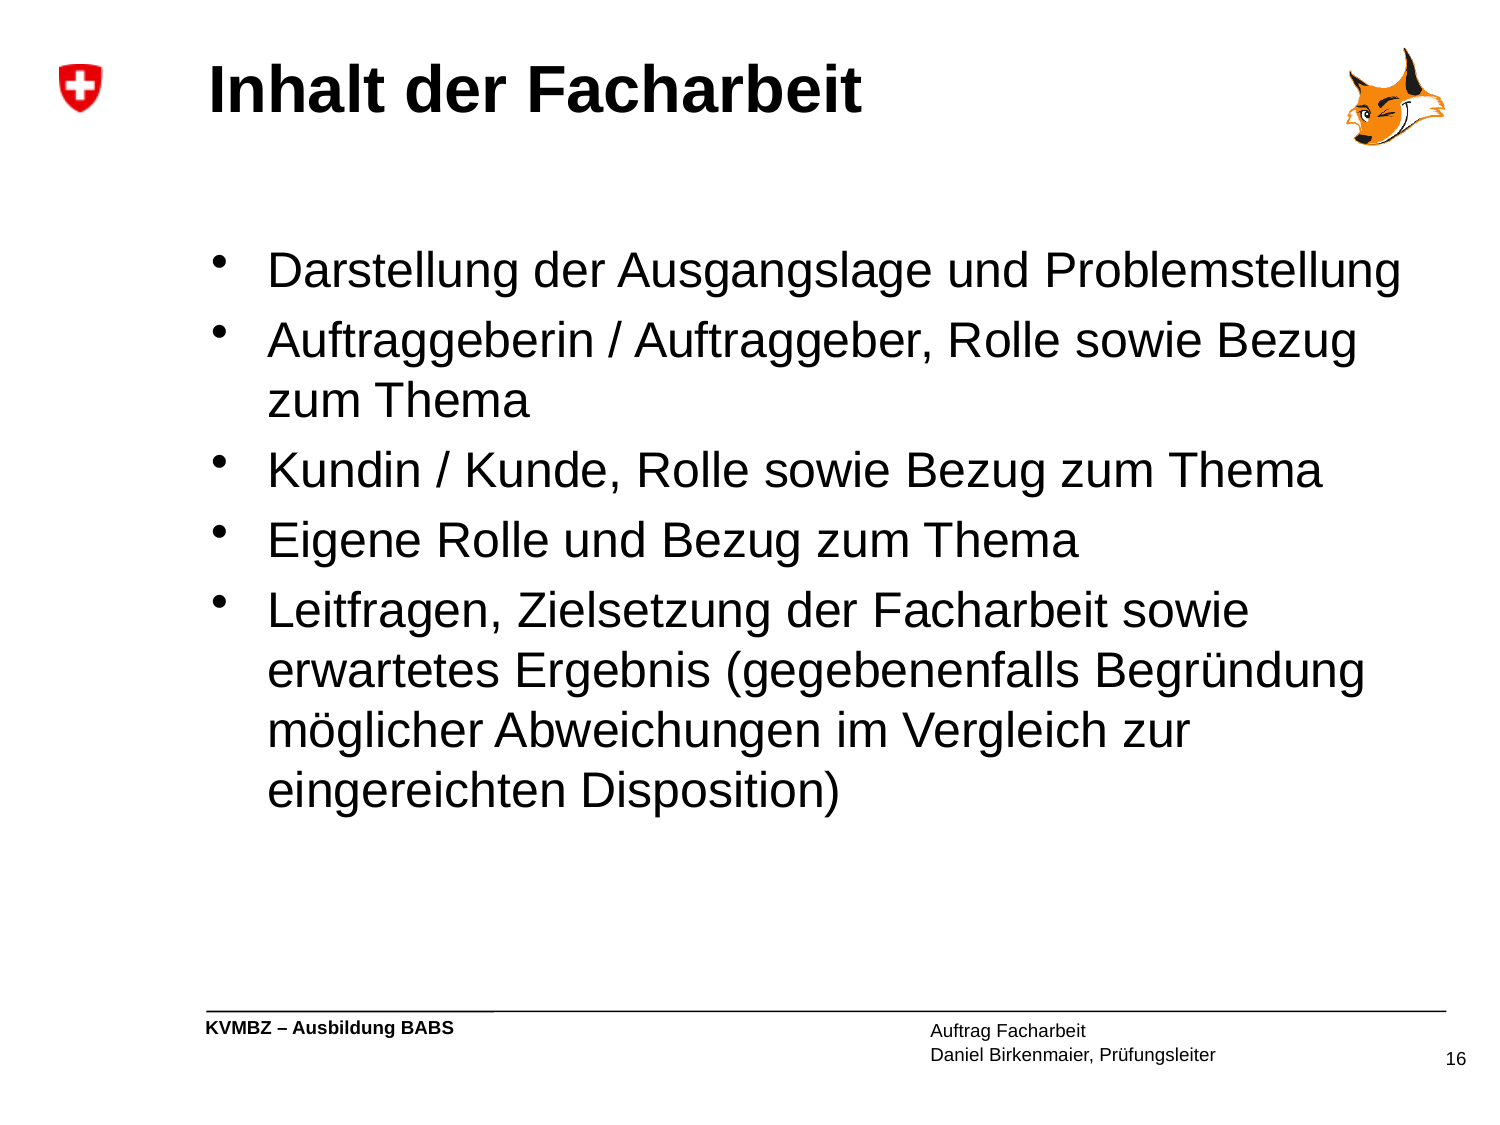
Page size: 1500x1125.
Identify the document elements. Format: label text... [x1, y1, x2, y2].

footer Daniel Birkenmaier, Prüfungsleiter [915, 1048, 1447, 1071]
list Darstellung der Ausgangslage und Problemstellung Auftraggeberin / Auftraggeber, Rolle sowie Bezug zum Thema Kundin / Kunde, Rolle sowie Bezug zum Thema Eigene Rolle und Bezug zum Thema Leitfragen, Zielsetzung der Facharbeit sowie erwartetes Ergebnis (gegebenenfalls Begründung möglicher Abweichungen im Vergleich zur eingereichten Disposition) [210, 237, 1438, 1012]
slide_number Auftrag Facharbeit [915, 1011, 1447, 1048]
title Inhalt der Facharbeit [207, 45, 1433, 209]
picture [1342, 45, 1447, 150]
picture [59, 64, 103, 114]
